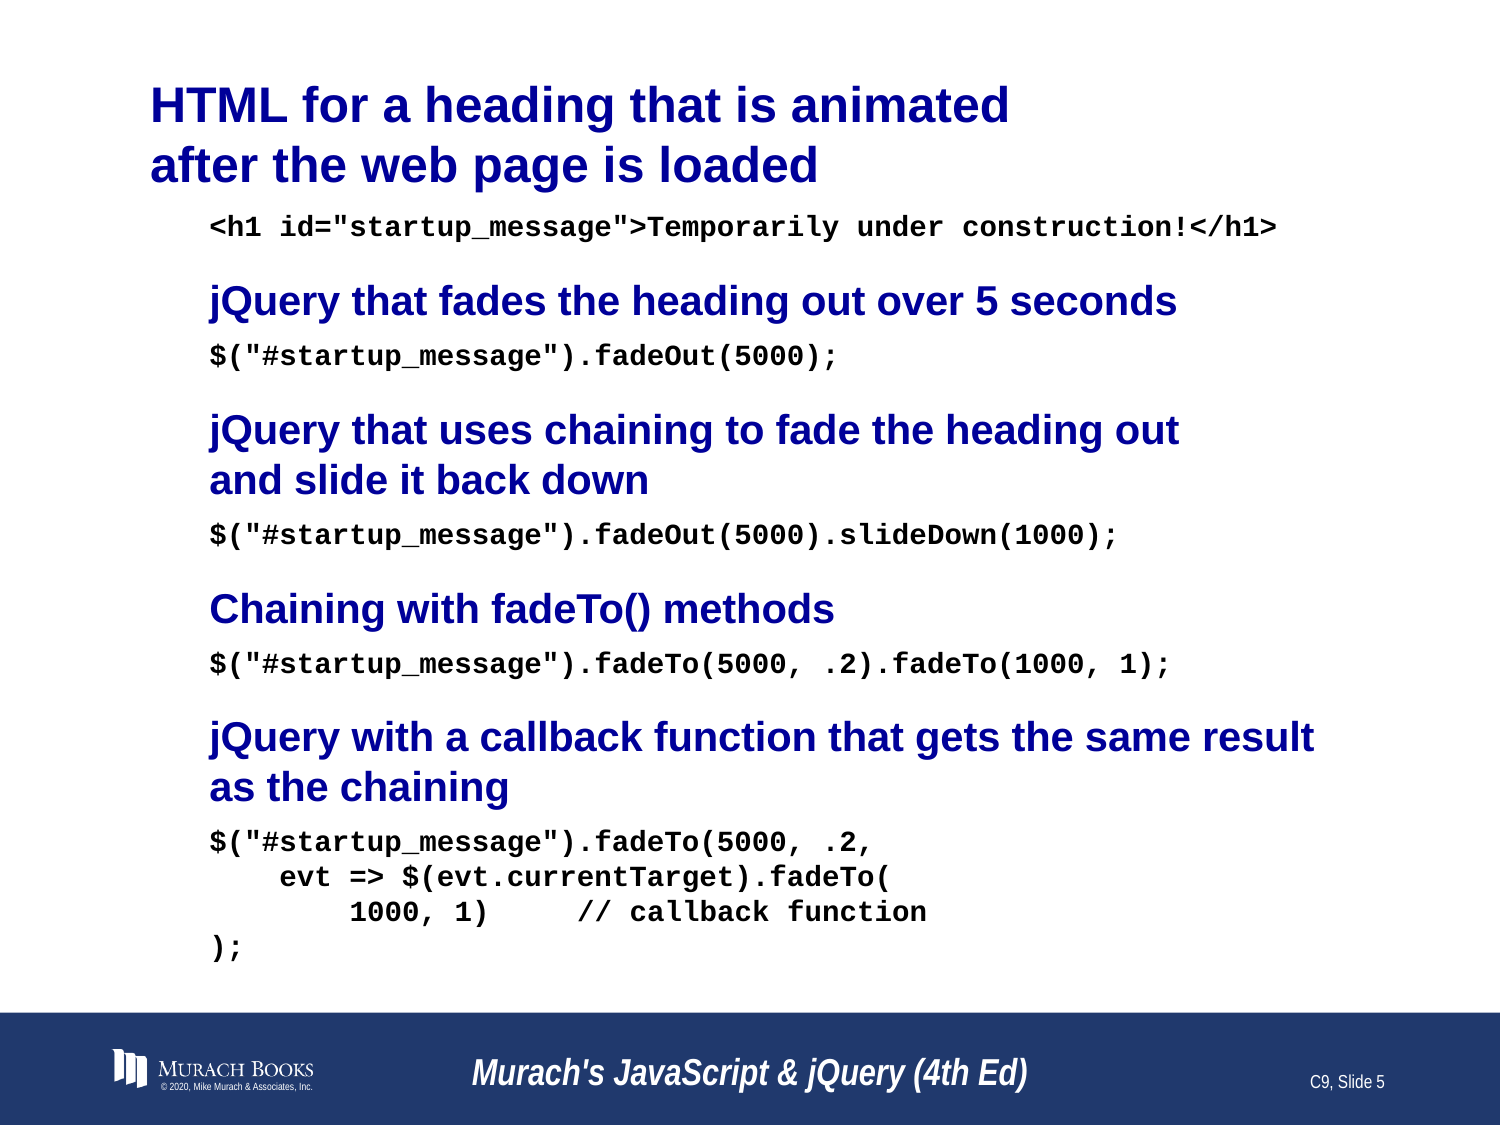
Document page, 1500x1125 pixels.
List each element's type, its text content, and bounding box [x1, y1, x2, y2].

list <h1 id="startup_message">Temporarily under construction!</h1> jQuery that fades the heading out over 5 seconds $("#startup_message").fadeOut(5000); jQuery that uses chaining to fade the heading out and slide it back down $("#startup_message").fadeOut(5000).slideDown(1000); Chaining with fadeTo() methods $("#startup_message").fadeTo(5000, .2).fadeTo(1000, 1); jQuery with a callback function that gets the same result as the chaining $("#startup_message").fadeTo(5000, .2, evt => $(evt.currentTarget).fadeTo( 1000, 1) // callback function ); [137, 200, 1350, 1000]
slide_number Murach's JavaScript & jQuery (4th Ed) [463, 1025, 1050, 1100]
slide_number C9, Slide 5 [1087, 1025, 1400, 1100]
footer © 2020, Mike Murach & Associates, Inc. [12, 1025, 463, 1100]
title HTML for a heading that is animated after the web page is loaded [150, 72, 1350, 194]
